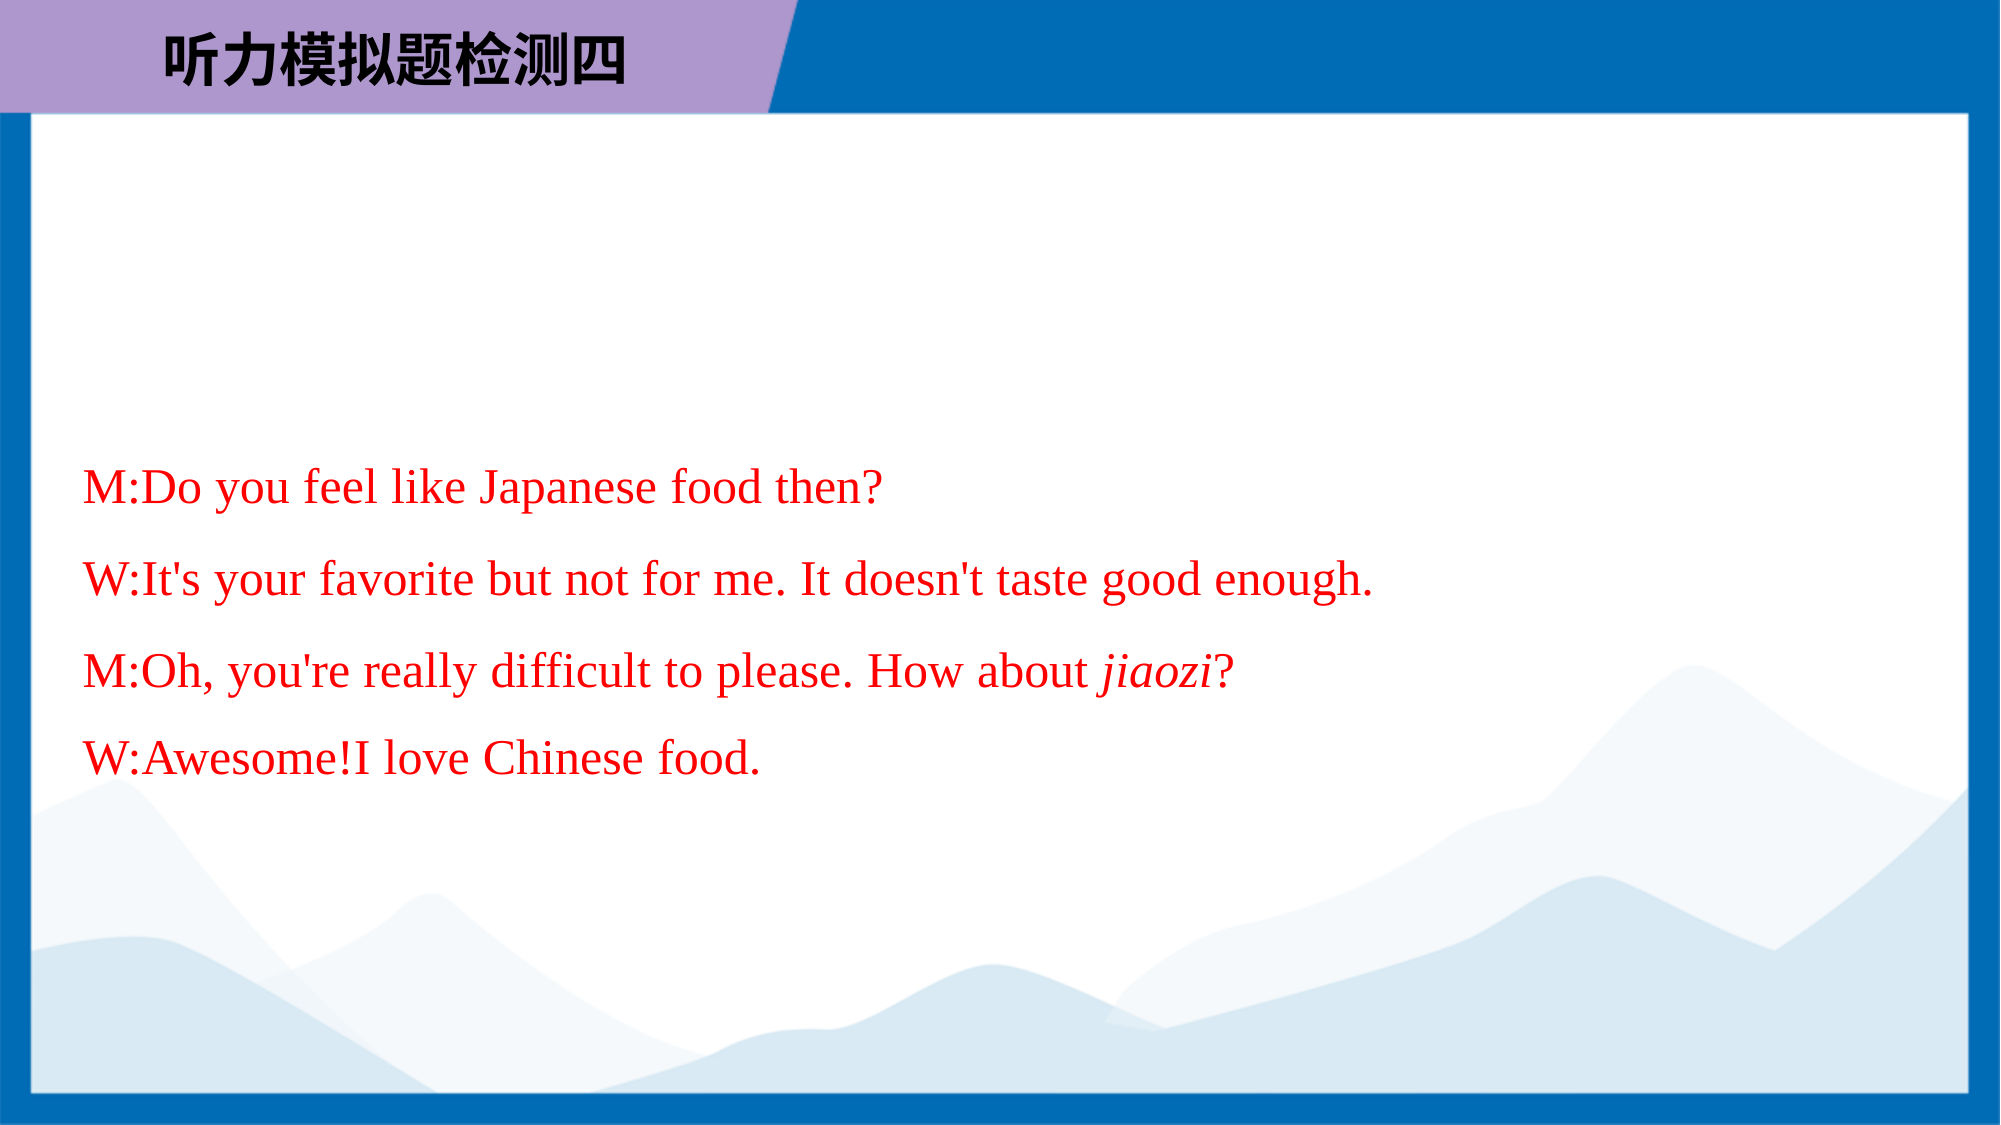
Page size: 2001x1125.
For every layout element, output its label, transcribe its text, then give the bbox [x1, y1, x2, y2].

text_box M:Do you feel like Japanese food then? W:It's your favorite but not for me. It doesn't taste good enough. M:Oh, you're really difficult to please. How about jiaozi? W:Awesome!I love Chinese food. [82, 422, 1917, 776]
picture [0, 0, 2000, 1125]
